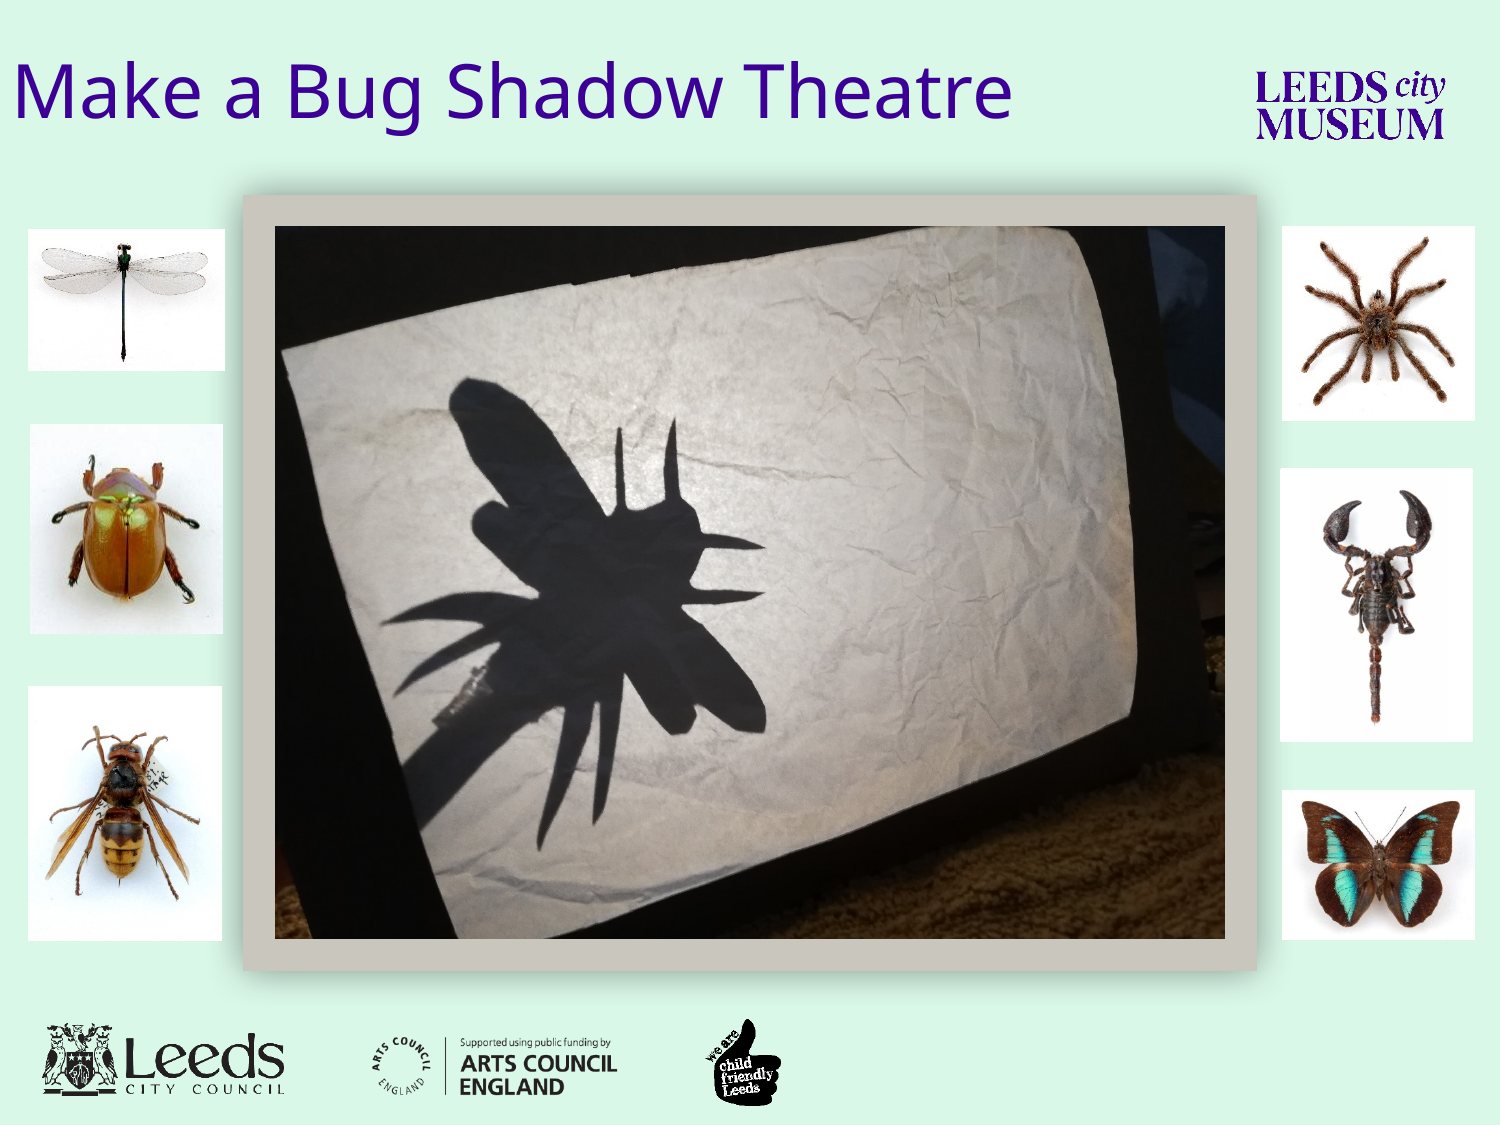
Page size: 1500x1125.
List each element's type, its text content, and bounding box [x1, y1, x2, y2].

picture [28, 686, 223, 941]
picture [28, 228, 225, 372]
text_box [1282, 469, 1472, 741]
picture [274, 226, 1226, 940]
picture [1222, 11, 1479, 199]
picture [1282, 790, 1476, 940]
title Make a Bug Shadow Theatre [0, 36, 1151, 278]
picture [29, 424, 223, 634]
picture [705, 1018, 781, 1107]
picture [29, 1022, 285, 1096]
picture [1282, 226, 1476, 421]
picture [357, 1022, 633, 1110]
